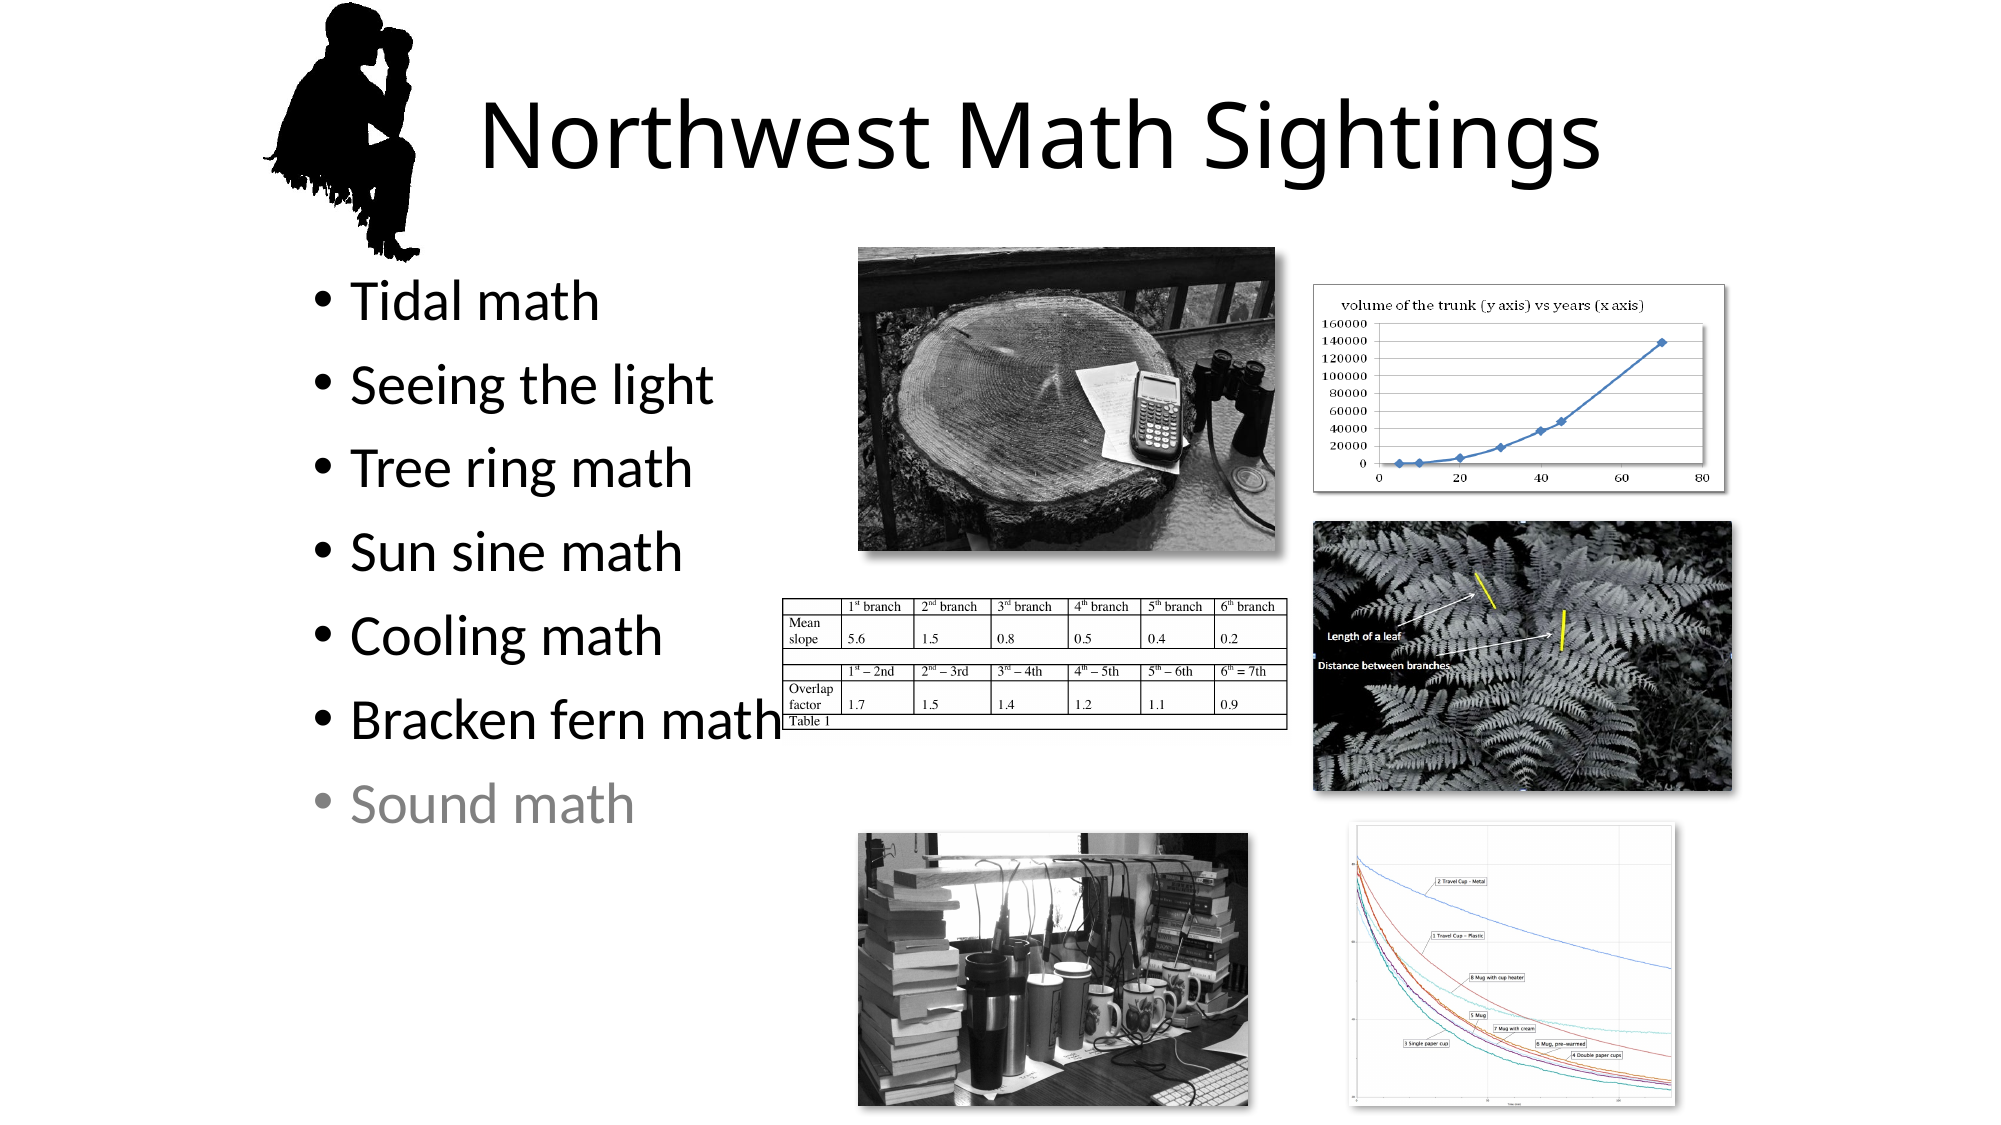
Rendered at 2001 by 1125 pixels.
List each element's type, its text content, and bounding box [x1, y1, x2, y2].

picture [263, 0, 427, 263]
picture [858, 247, 1275, 551]
title Northwest Math Sightings [462, 45, 1675, 233]
picture [858, 833, 1248, 1106]
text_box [782, 598, 1292, 746]
picture [1349, 822, 1675, 1106]
picture [1312, 283, 1732, 497]
picture [1313, 521, 1732, 792]
list Tidal math Seeing the light Tree ring math Sun sine math Cooling math Bracken fern math Sound math [297, 262, 1648, 1005]
